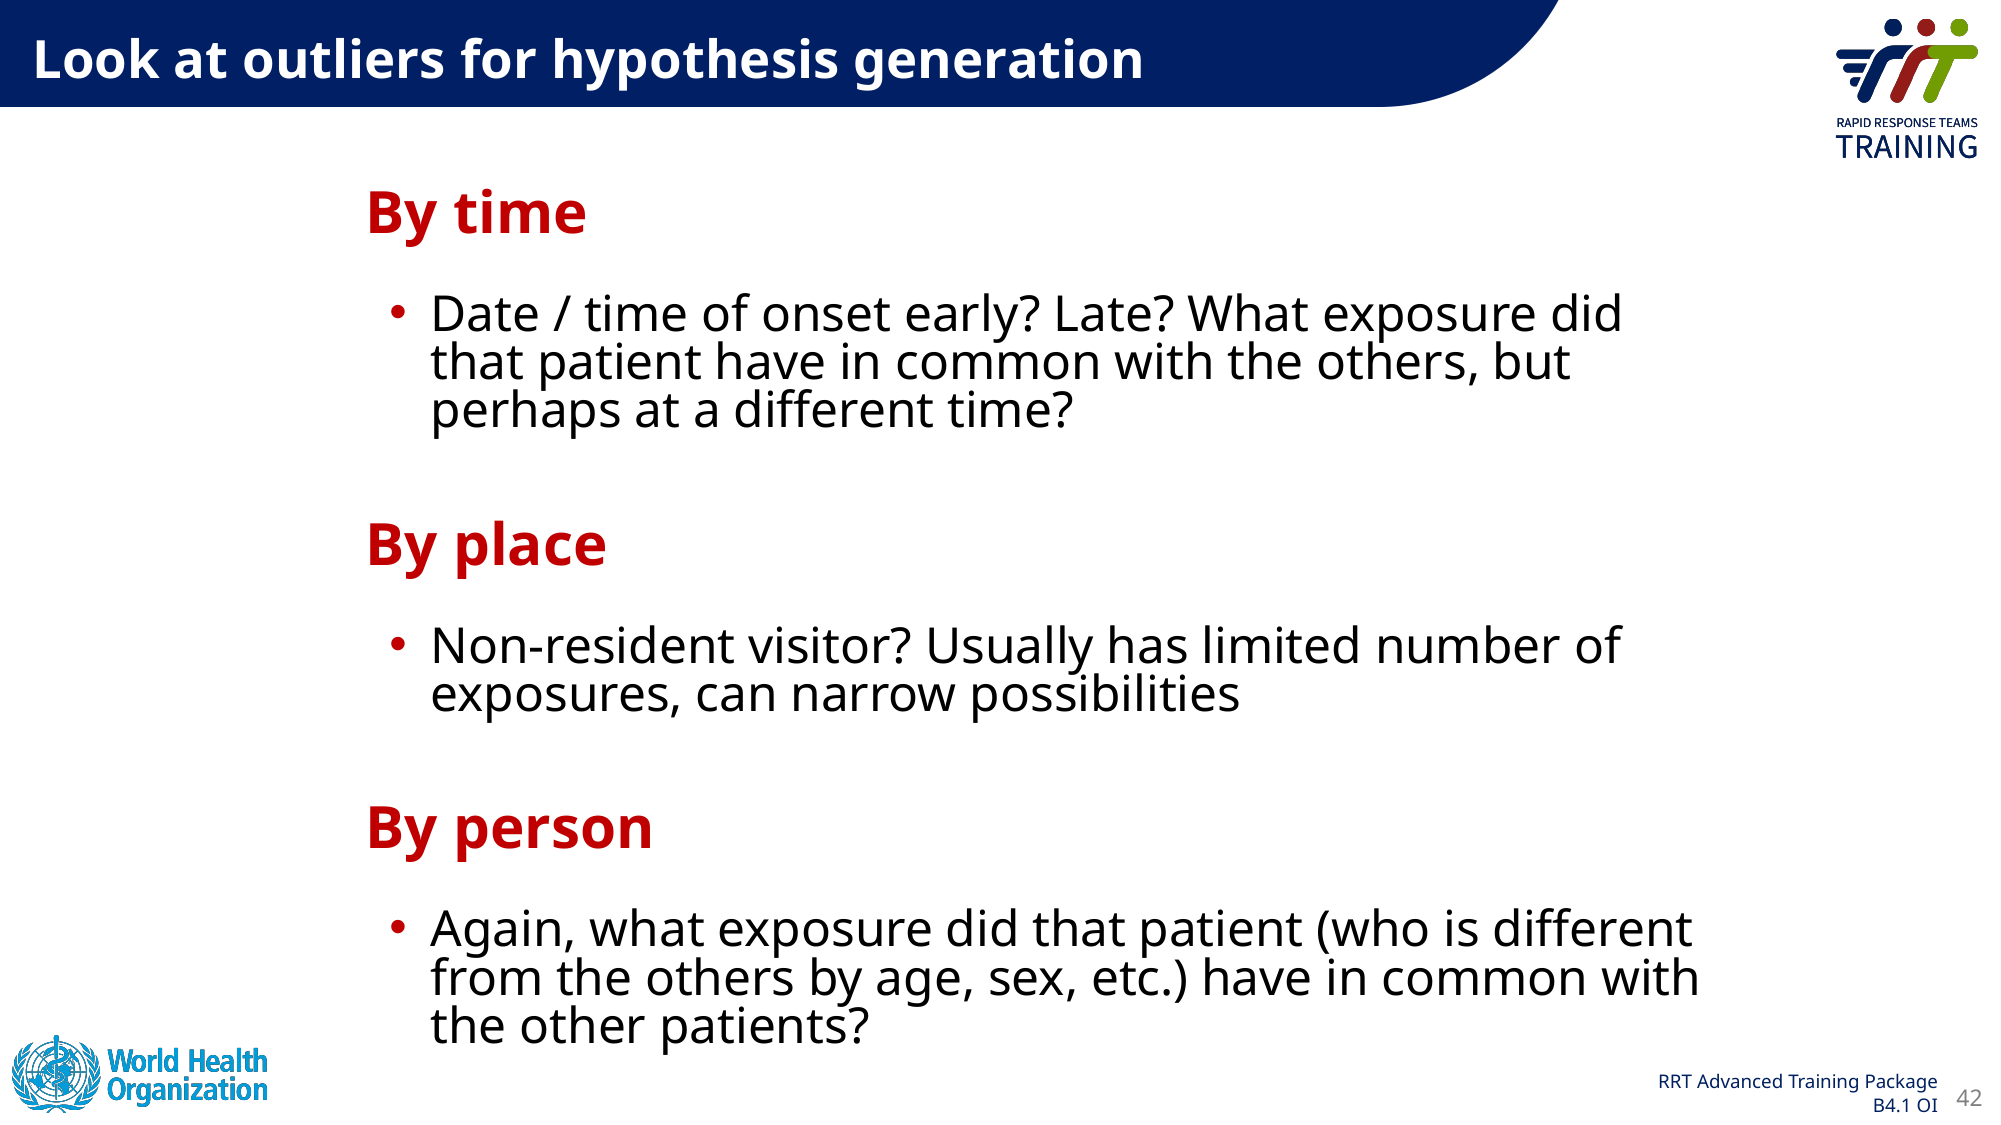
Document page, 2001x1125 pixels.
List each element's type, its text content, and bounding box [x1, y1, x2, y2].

picture [36, 1088, 78, 1105]
picture [46, 1056, 54, 1062]
picture [22, 1062, 26, 1077]
picture [71, 1053, 90, 1091]
picture [0, 0, 1583, 107]
picture [50, 1108, 62, 1113]
picture [40, 1062, 47, 1070]
picture [34, 1054, 43, 1078]
picture [30, 1083, 37, 1091]
picture [12, 1035, 54, 1068]
picture [59, 1035, 267, 1113]
picture [24, 1054, 36, 1087]
text_box Look at outliers for hypothesis generation [24, 8, 1327, 115]
list By time Date / time of onset early? Late? What exposure did that patient have in common with the others, but perhaps at a different time? By place Non-resident visitor? Usually has limited number of exposures, can narrow possibilities By person Again, what exposure did that patient (who is different from the others by age, sex, etc.) have in common with the other patients? [357, 180, 1735, 1044]
picture [12, 1083, 48, 1113]
picture [1835, 19, 1978, 167]
